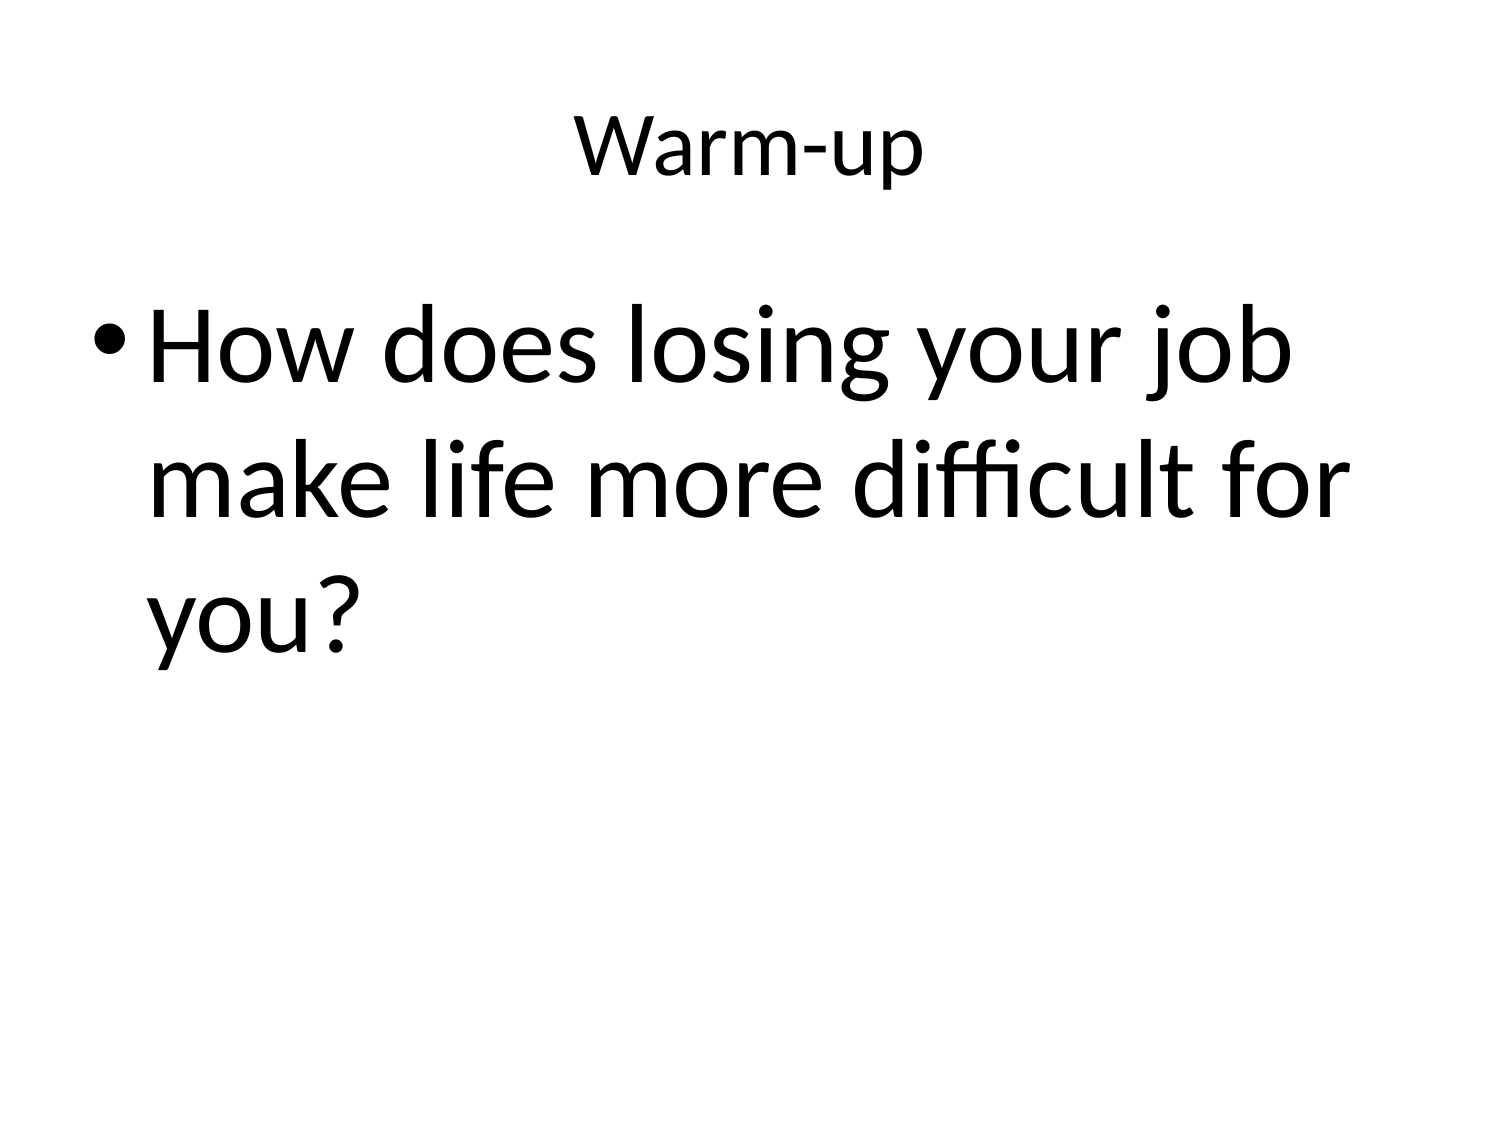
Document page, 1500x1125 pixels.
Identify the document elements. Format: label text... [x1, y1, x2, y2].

list How does losing your job make life more difficult for you? [75, 262, 1425, 1005]
title Warm-up [75, 45, 1425, 233]
